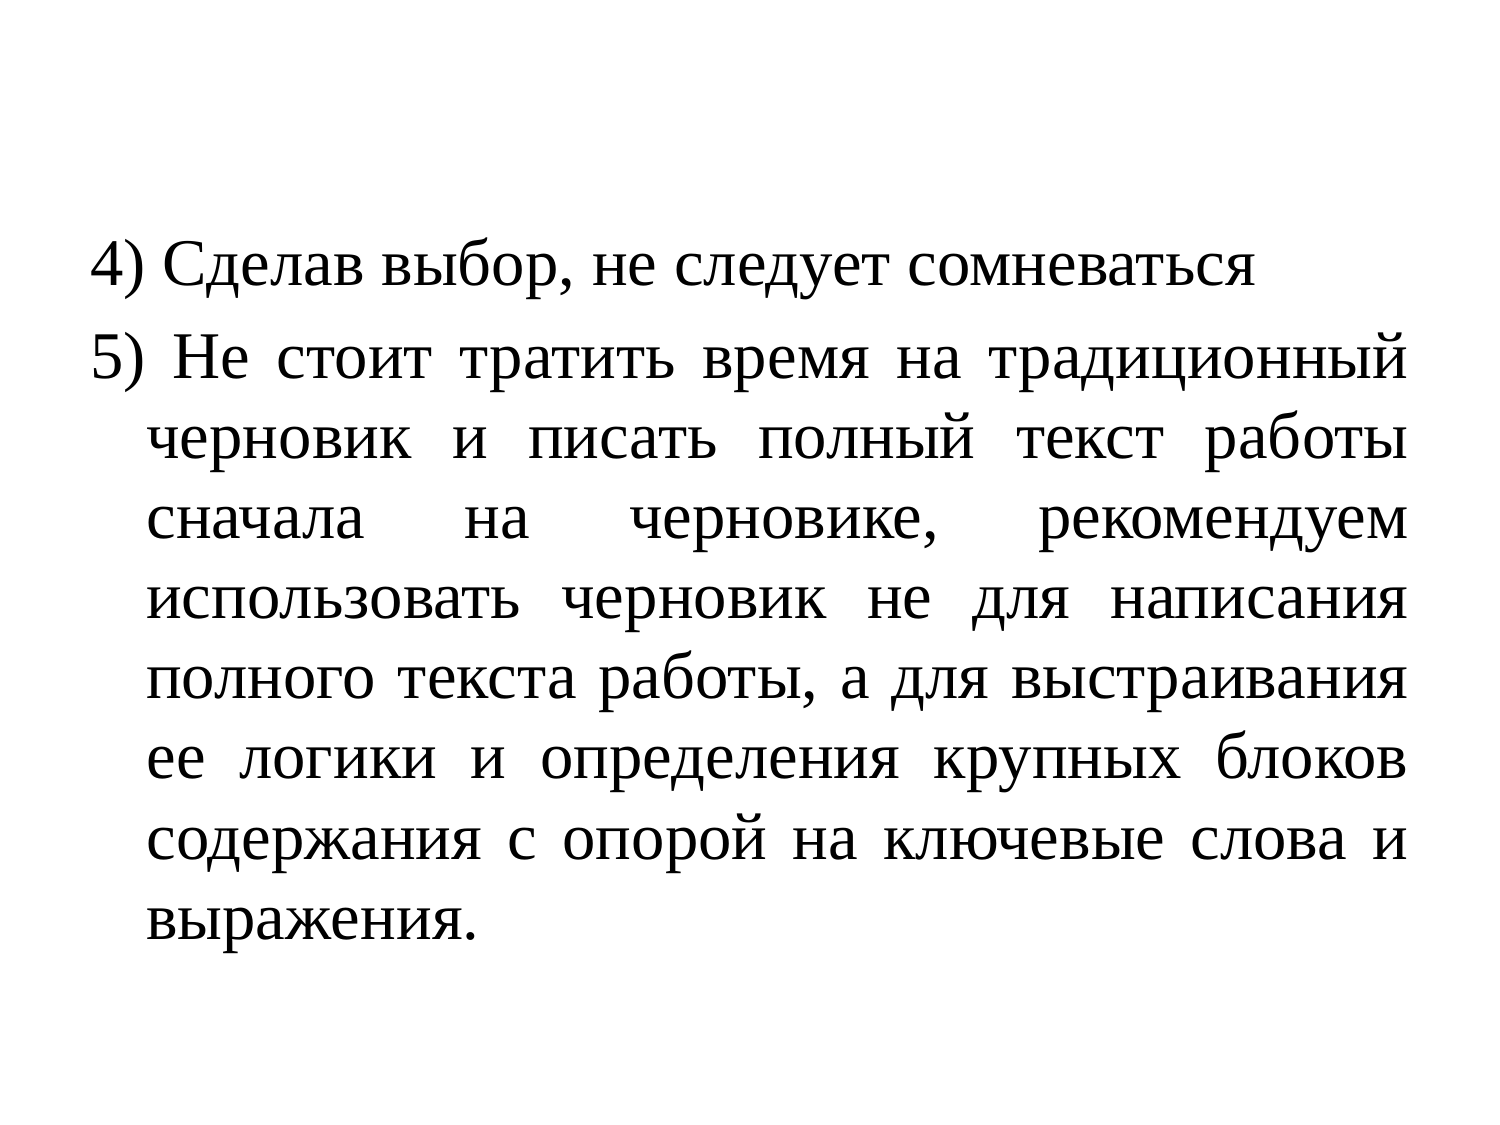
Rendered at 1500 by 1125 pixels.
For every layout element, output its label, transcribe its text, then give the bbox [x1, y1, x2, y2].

list 4) Сделав выбор, не следует сомневаться 5) Не стоит тратить время на традиционный черновик и писать полный текст работы сначала на черновике, рекомендуем использовать черновик не для написания полного текста работы, а для выстраивания ее логики и определения крупных блоков содержания с опорой на ключевые слова и выражения. [75, 210, 1425, 1005]
